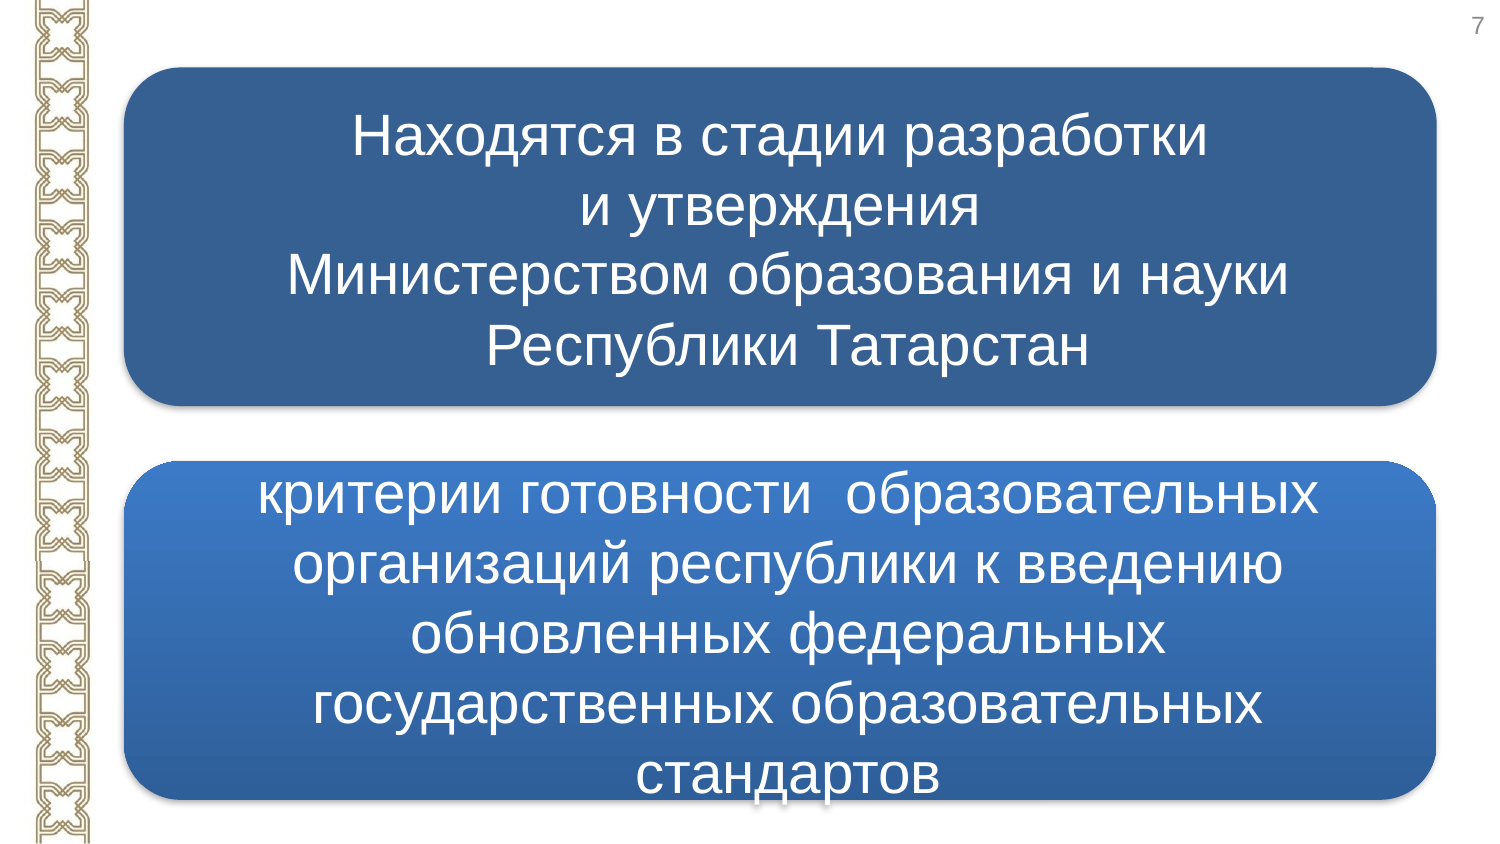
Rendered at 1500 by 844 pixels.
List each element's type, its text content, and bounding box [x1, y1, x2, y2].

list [123, 67, 1437, 801]
picture [0, 0, 1500, 844]
slide_number 7 [1149, 1, 1500, 47]
